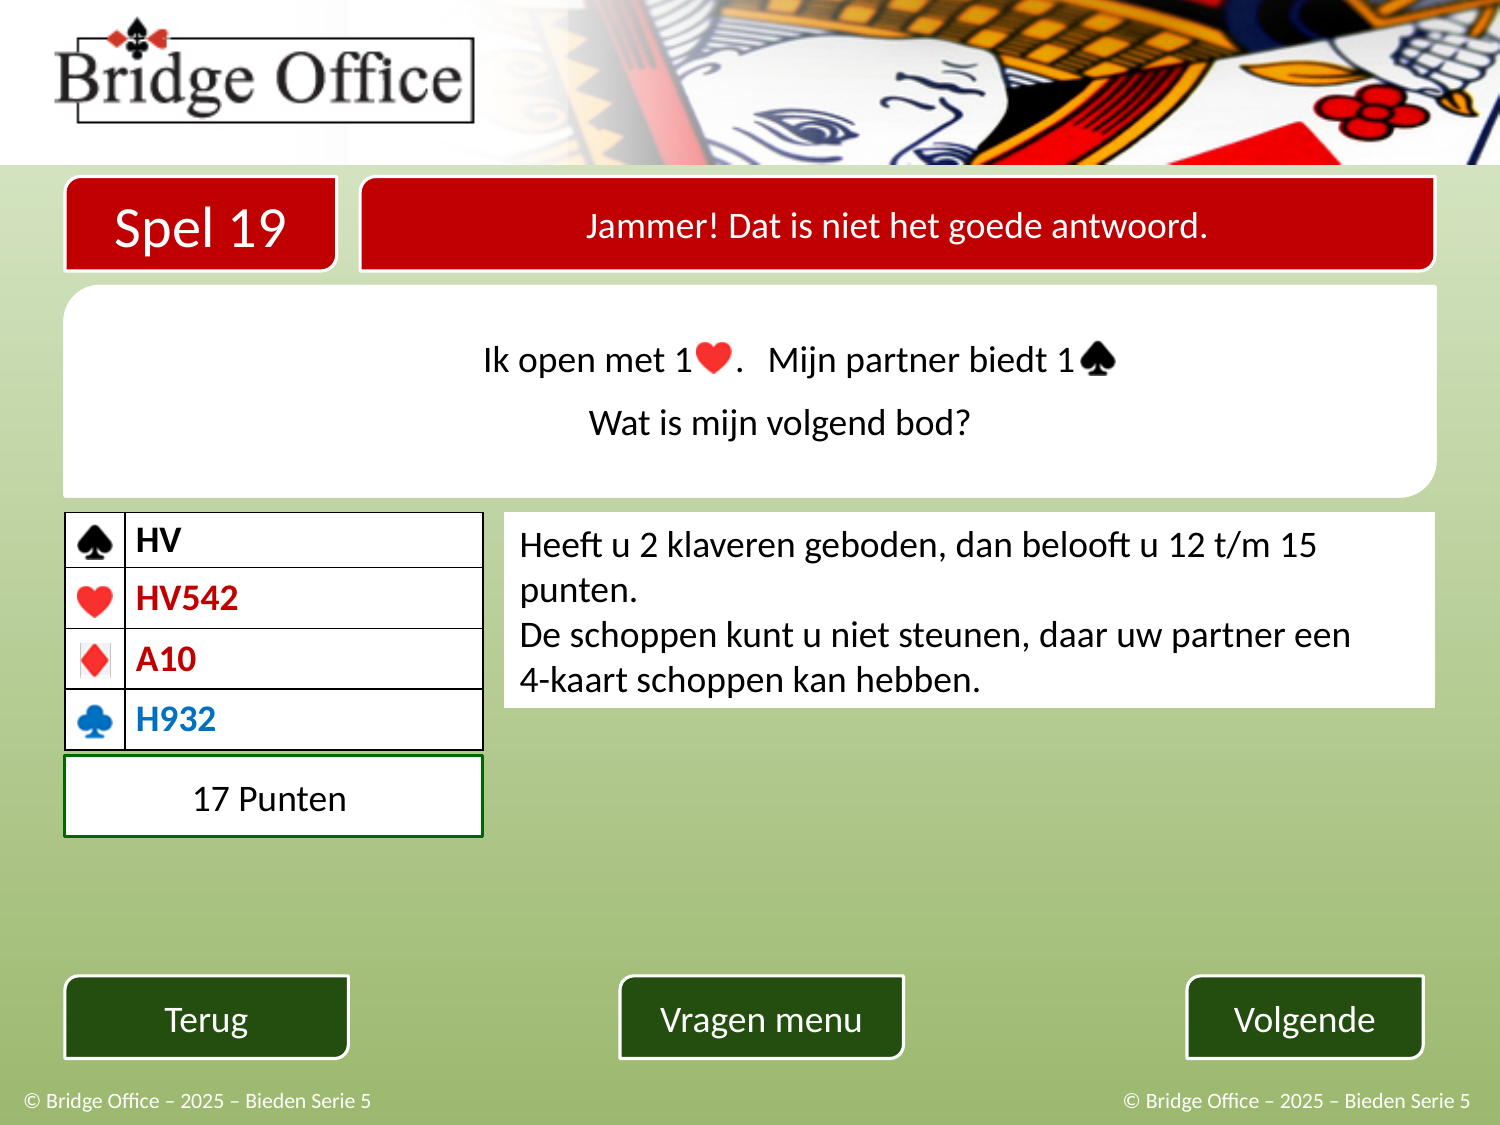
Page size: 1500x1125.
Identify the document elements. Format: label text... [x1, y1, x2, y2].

table_cell A10 [126, 629, 482, 688]
text_box Vragen menu [618, 974, 906, 1061]
table_header [66, 513, 124, 567]
text_box 17 Punten [63, 754, 484, 838]
text_box Wat is mijn volgend bod? [573, 390, 995, 451]
picture [1079, 340, 1137, 376]
text_box © Bridge Office – 2025 – Bieden Serie 5 [1107, 1079, 1500, 1121]
picture [77, 703, 114, 740]
text_box Terug [63, 974, 350, 1061]
text_box Spel 19 [63, 178, 339, 273]
table_cell [66, 629, 124, 688]
table_header HV [126, 513, 482, 567]
picture [77, 585, 114, 618]
text_box Volgende [1185, 974, 1425, 1061]
picture [77, 643, 114, 679]
table_cell [66, 568, 124, 628]
table_cell HV542 [126, 568, 482, 628]
text_box [63, 284, 1437, 498]
table_cell H932 [126, 690, 482, 749]
text_box Heeft u 2 klaveren geboden, dan belooft u 12 t/m 15 punten. De schoppen kunt u niet steunen, daar uw partner een 4-kaart schoppen kan hebben. [504, 512, 1435, 708]
picture [0, 0, 1500, 166]
picture [77, 524, 114, 561]
text_box Mijn partner biedt 1 . [752, 327, 1151, 387]
text_box © Bridge Office – 2025 – Bieden Serie 5 [8, 1079, 393, 1121]
text_box Ik open met 1 . [468, 327, 845, 388]
text_box Jammer! Dat is niet het goede antwoord. [358, 178, 1437, 273]
table_cell [66, 690, 124, 749]
picture [696, 342, 766, 374]
